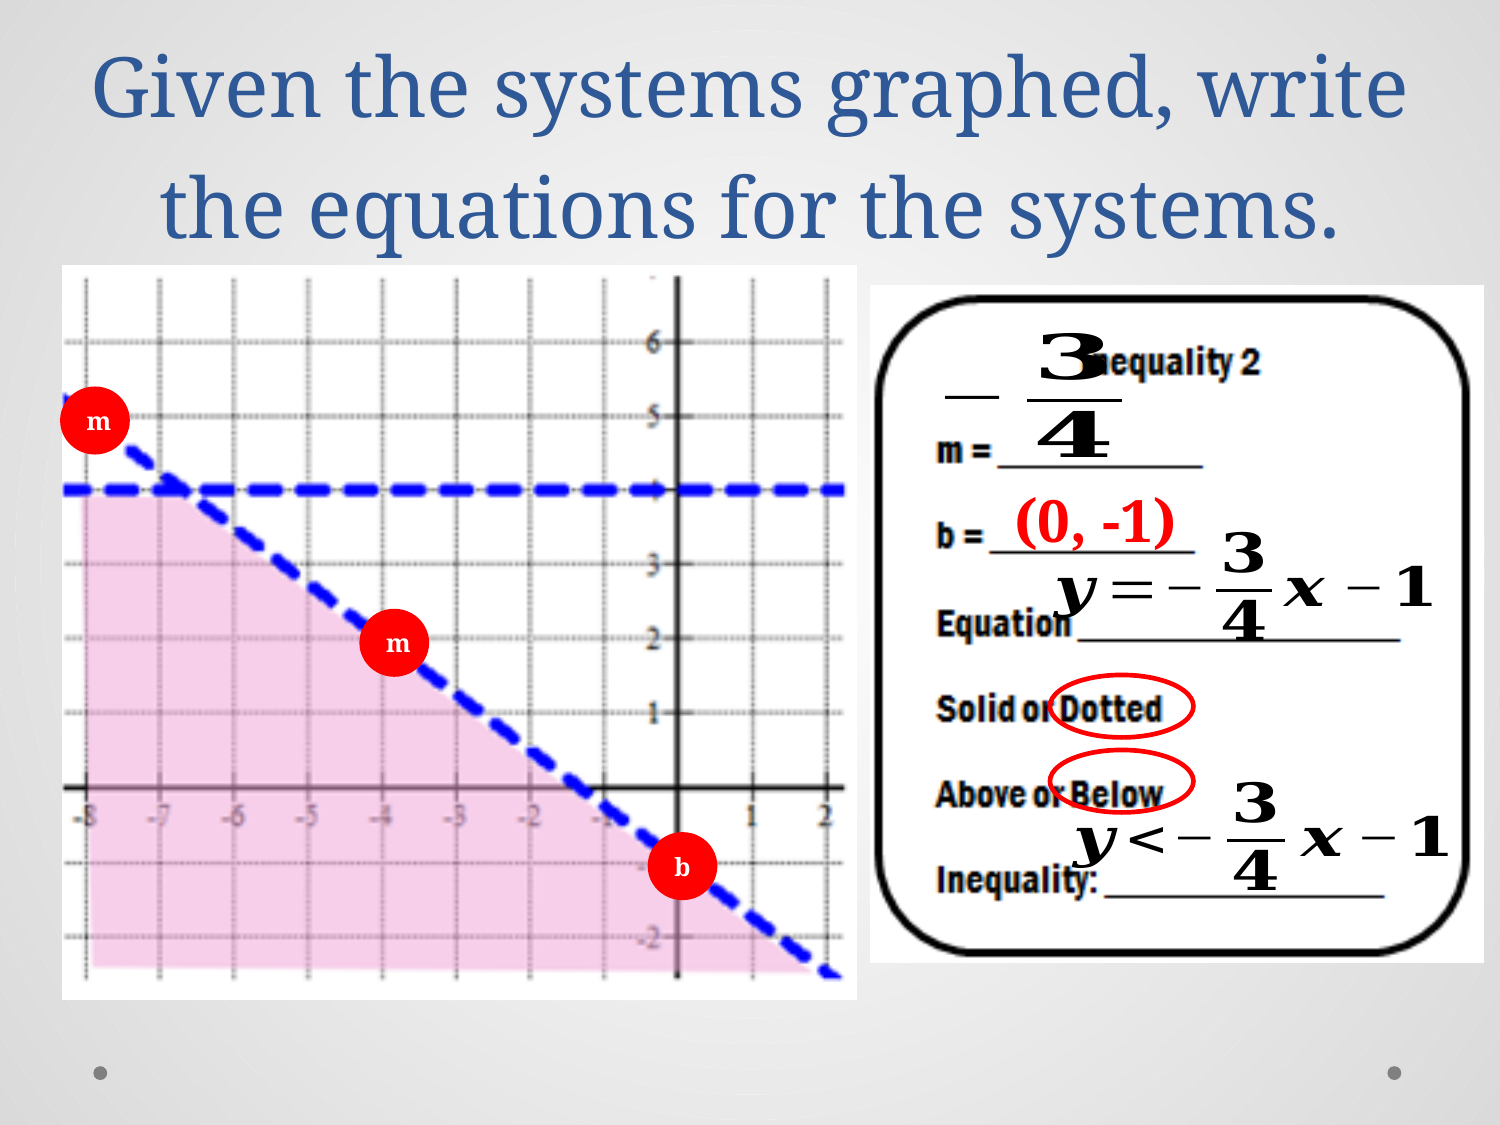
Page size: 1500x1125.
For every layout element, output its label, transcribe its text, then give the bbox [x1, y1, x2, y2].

picture [62, 265, 857, 1001]
picture [870, 285, 1484, 963]
title Given the systems graphed, write the equations for the systems. [75, 0, 1425, 263]
